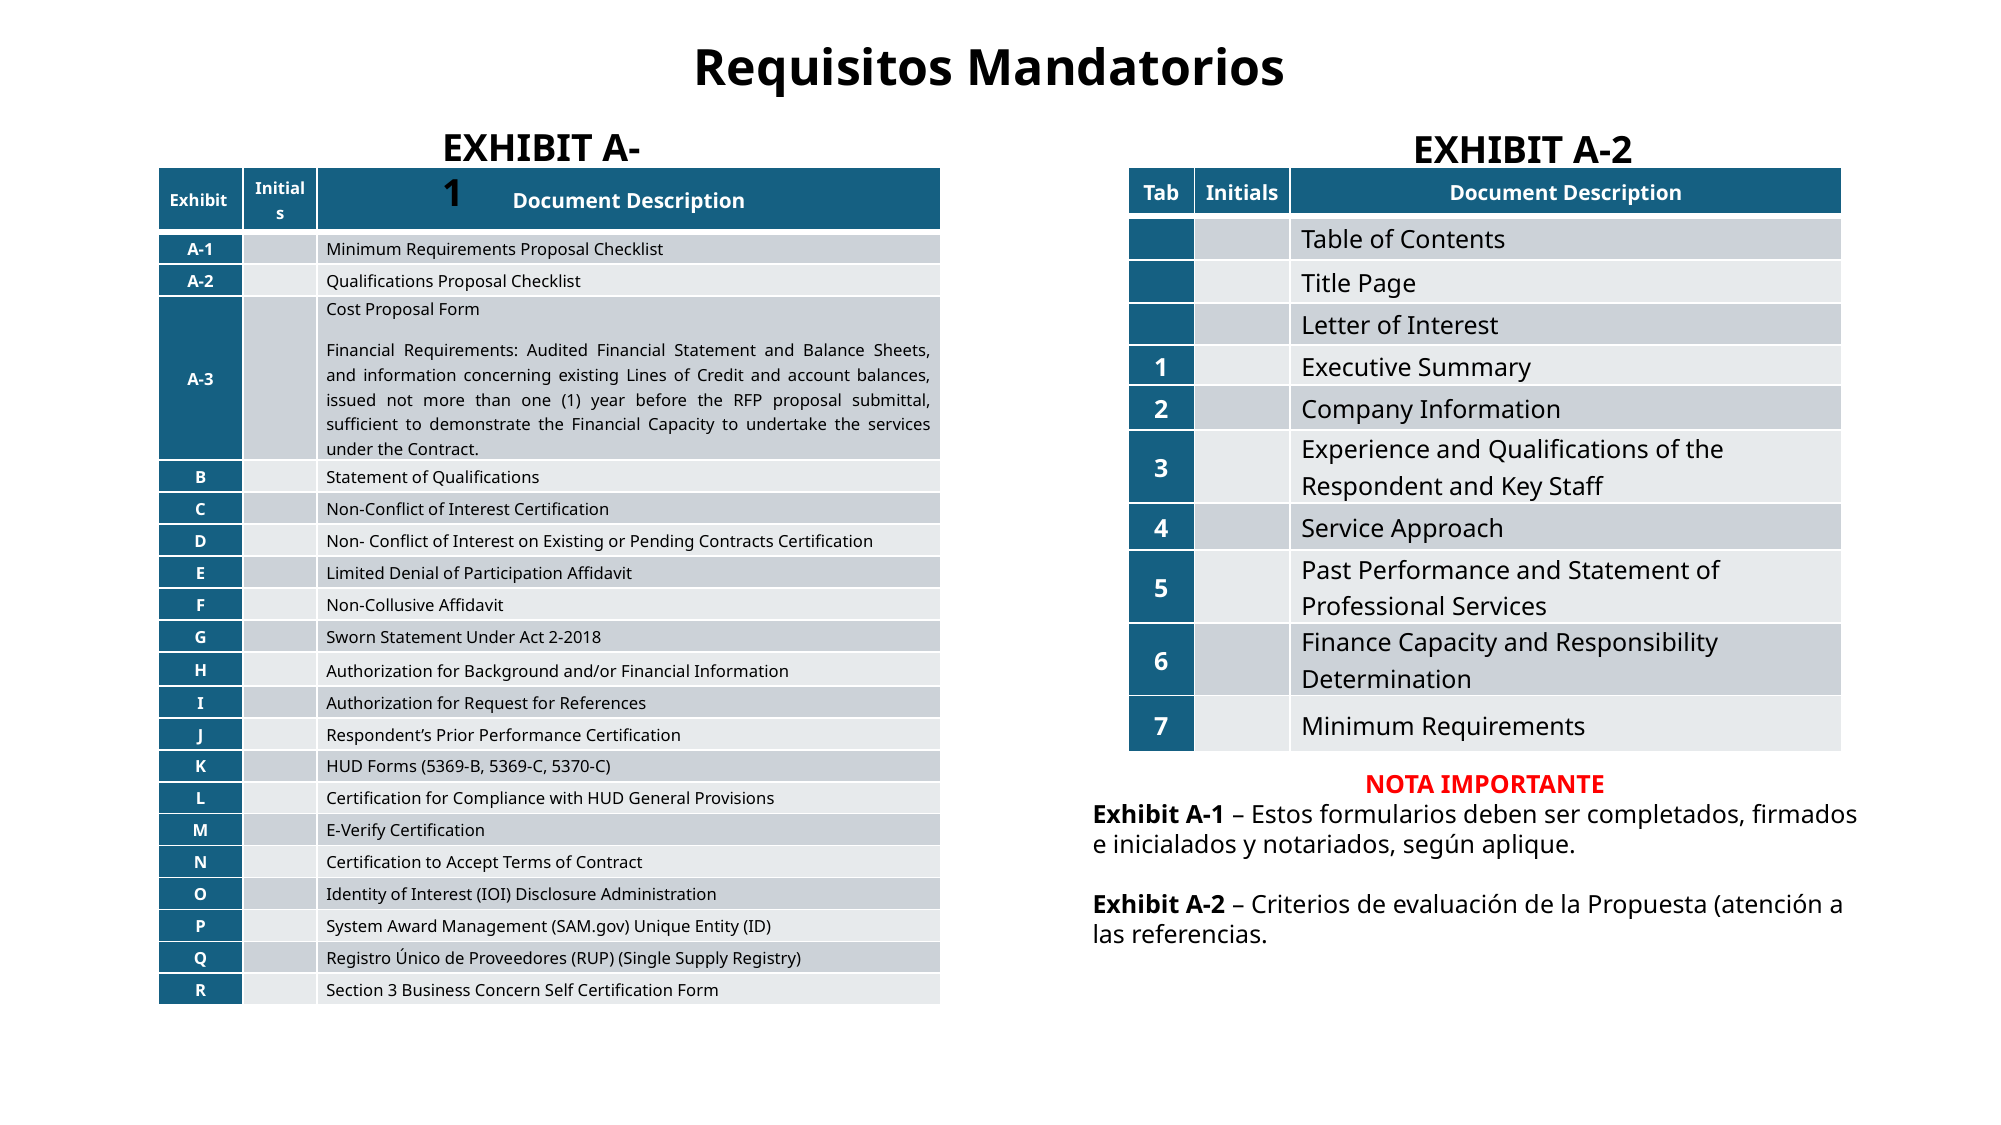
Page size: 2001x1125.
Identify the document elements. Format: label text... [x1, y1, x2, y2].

table_cell I [159, 687, 242, 717]
table_cell D [159, 525, 242, 555]
table_cell C [159, 493, 242, 523]
table_cell Cost Proposal Form Financial Requirements: Audited Financial Statement and Balance Sheets, and information concerning existing Lines of Credit and account balances, issued not more than one (1) year before the RFP proposal submittal, sufficient to demonstrate the Financial Capacity to undertake the services under the Contract. [318, 297, 940, 459]
table_cell [244, 557, 316, 587]
table_cell [1195, 261, 1289, 302]
table_cell Registro Único de Proveedores (RUP) (Single Supply Registry) [318, 942, 940, 972]
table_cell [244, 687, 316, 717]
table_cell 1 [1129, 346, 1194, 384]
table_cell Executive Summary [1291, 346, 1841, 384]
table_cell H [159, 653, 242, 685]
table_cell [1129, 304, 1194, 344]
table_cell Title Page [1291, 261, 1841, 302]
table_cell [1195, 219, 1289, 259]
table_cell Section 3 Business Concern Self Certification Form [318, 974, 940, 1004]
table_cell Authorization for Background and/or Financial Information [318, 653, 940, 685]
table_cell [1195, 551, 1289, 622]
table_cell [1195, 304, 1289, 344]
text_box NOTA IMPORTANTE Exhibit A-1 – Estos formularios deben ser completados, firmados e inicialados y notariados, según aplique. Exhibit A-2 – Criterios de evaluación de la Propuesta (atención a las referencias. [1077, 761, 1893, 956]
table_cell 7 [1129, 696, 1194, 751]
table_cell P [159, 910, 242, 941]
table_cell Non-Conflict of Interest Certification [318, 493, 940, 523]
table_cell Respondent’s Prior Performance Certification [318, 719, 940, 749]
table_cell B [159, 461, 242, 491]
table_cell Past Performance and Statement of Professional Services [1291, 551, 1841, 622]
table_cell Qualifications Proposal Checklist [318, 265, 940, 295]
table_cell Limited Denial of Participation Affidavit [318, 557, 940, 587]
table_cell [244, 846, 316, 877]
table_cell Certification to Accept Terms of Contract [318, 846, 940, 877]
table_header Exhibit [159, 168, 242, 229]
table_cell 5 [1129, 551, 1194, 622]
table_cell Non- Conflict of Interest on Existing or Pending Contracts Certification [318, 525, 940, 555]
table_cell Company Information [1291, 386, 1841, 429]
table_cell Experience and Qualifications of the Respondent and Key Staff [1291, 431, 1841, 502]
table_cell 6 [1129, 624, 1194, 695]
table_cell [244, 910, 316, 941]
table_cell [1195, 431, 1289, 502]
table_cell [1129, 261, 1194, 302]
table_cell [1195, 696, 1289, 751]
table_cell [244, 751, 316, 781]
table_cell [1195, 386, 1289, 429]
table_cell Statement of Qualifications [318, 461, 940, 491]
table_cell A-2 [159, 265, 242, 295]
table_cell [244, 493, 316, 523]
table_cell E-Verify Certification [318, 814, 940, 845]
table_cell [244, 525, 316, 555]
table_cell [244, 814, 316, 845]
text_box Requisitos Mandatorios [518, 27, 1461, 105]
table_cell A-3 [159, 297, 242, 459]
table_header Initials [244, 168, 316, 229]
table_cell [244, 461, 316, 491]
table_cell K [159, 751, 242, 781]
text_box EXHIBIT A-1 [427, 116, 675, 222]
table_cell [244, 297, 316, 459]
table_cell [1195, 624, 1289, 695]
table_cell L [159, 783, 242, 813]
table_cell G [159, 621, 242, 651]
table_cell M [159, 814, 242, 845]
table_cell [244, 942, 316, 972]
table_cell [244, 719, 316, 749]
table_cell 2 [1129, 386, 1194, 429]
table_cell Q [159, 942, 242, 972]
table_cell Non-Collusive Affidavit [318, 589, 940, 619]
table_cell Certification for Compliance with HUD General Provisions [318, 783, 940, 813]
table_cell N [159, 846, 242, 877]
table_header Tab [1129, 168, 1194, 213]
table_cell Table of Contents [1291, 219, 1841, 259]
table_cell 3 [1129, 431, 1194, 502]
table_cell [244, 878, 316, 909]
table_cell J [159, 719, 242, 749]
table_cell [244, 265, 316, 295]
table_cell A-1 [159, 235, 242, 263]
table_cell Authorization for Request for References [318, 687, 940, 717]
table_cell Letter of Interest [1291, 304, 1841, 344]
table_cell [244, 589, 316, 619]
table_cell 4 [1129, 504, 1194, 549]
table_cell R [159, 974, 242, 1004]
table_cell O [159, 878, 242, 909]
table_cell HUD Forms (5369-B, 5369-C, 5370-C) [318, 751, 940, 781]
table_cell [1195, 346, 1289, 384]
text_box EXHIBIT A-2 [1398, 118, 1660, 178]
table_cell [244, 235, 316, 263]
table_cell [1129, 219, 1194, 259]
table_cell [244, 783, 316, 813]
table_cell E [159, 557, 242, 587]
table_cell Minimum Requirements [1291, 696, 1841, 751]
table_cell Minimum Requirements Proposal Checklist [318, 235, 940, 263]
table_cell Finance Capacity and Responsibility Determination [1291, 624, 1841, 695]
table_header Document Description [1291, 168, 1841, 213]
table_header Initials [1195, 168, 1289, 213]
table_cell Service Approach [1291, 504, 1841, 549]
table_cell [1195, 504, 1289, 549]
table_cell Sworn Statement Under Act 2-2018 [318, 621, 940, 651]
table_header Document Description [318, 168, 940, 229]
table_cell [244, 653, 316, 685]
table_cell [244, 974, 316, 1004]
table_cell System Award Management (SAM.gov) Unique Entity (ID) [318, 910, 940, 941]
table_cell Identity of Interest (IOI) Disclosure Administration [318, 878, 940, 909]
table_cell F [159, 589, 242, 619]
table_cell [244, 621, 316, 651]
